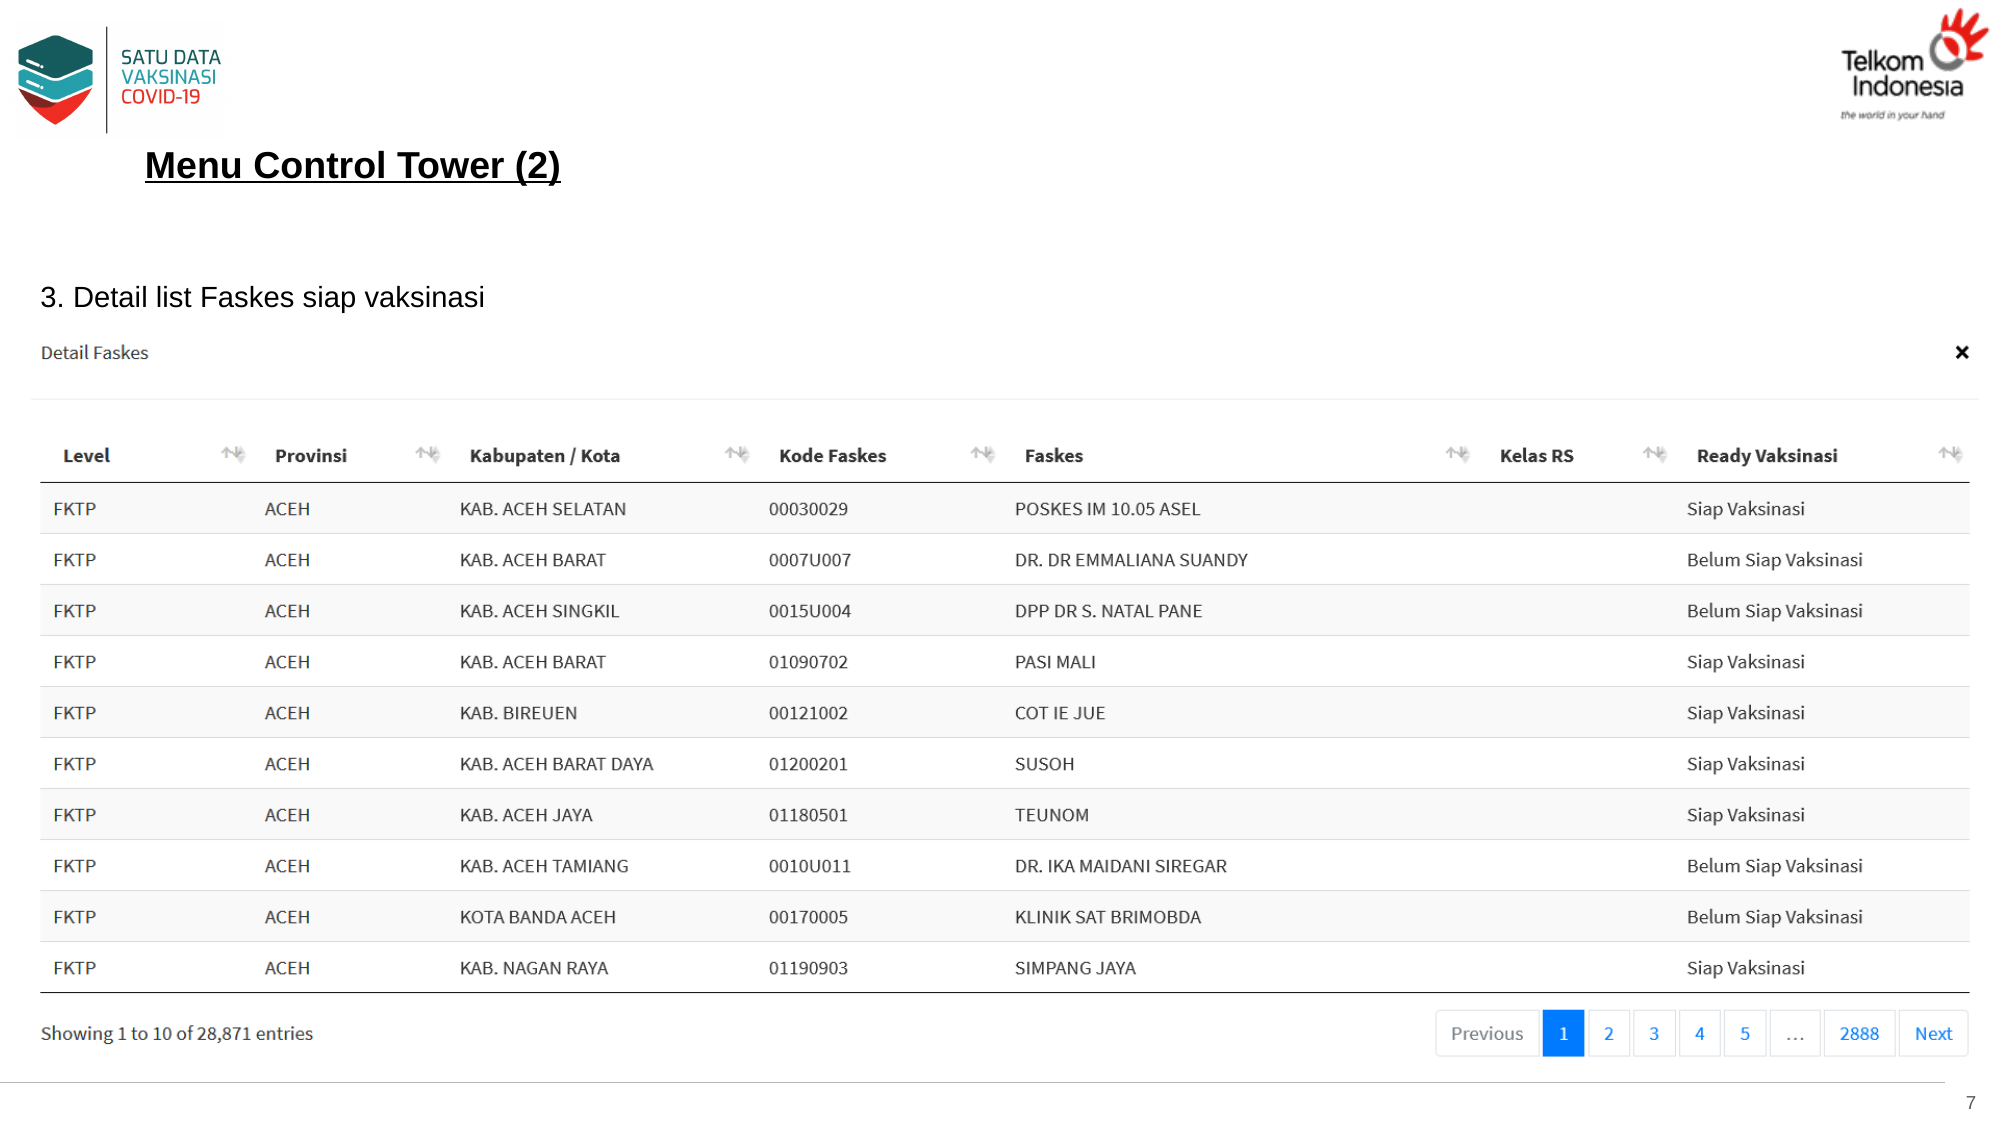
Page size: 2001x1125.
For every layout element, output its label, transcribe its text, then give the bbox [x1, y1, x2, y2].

picture [31, 331, 1979, 1067]
picture [1831, 0, 1998, 139]
text_box Menu Control Tower (2) [118, 139, 588, 195]
picture [10, 19, 231, 141]
text_box 3. Detail list Faskes siap vaksinasi [34, 272, 492, 319]
